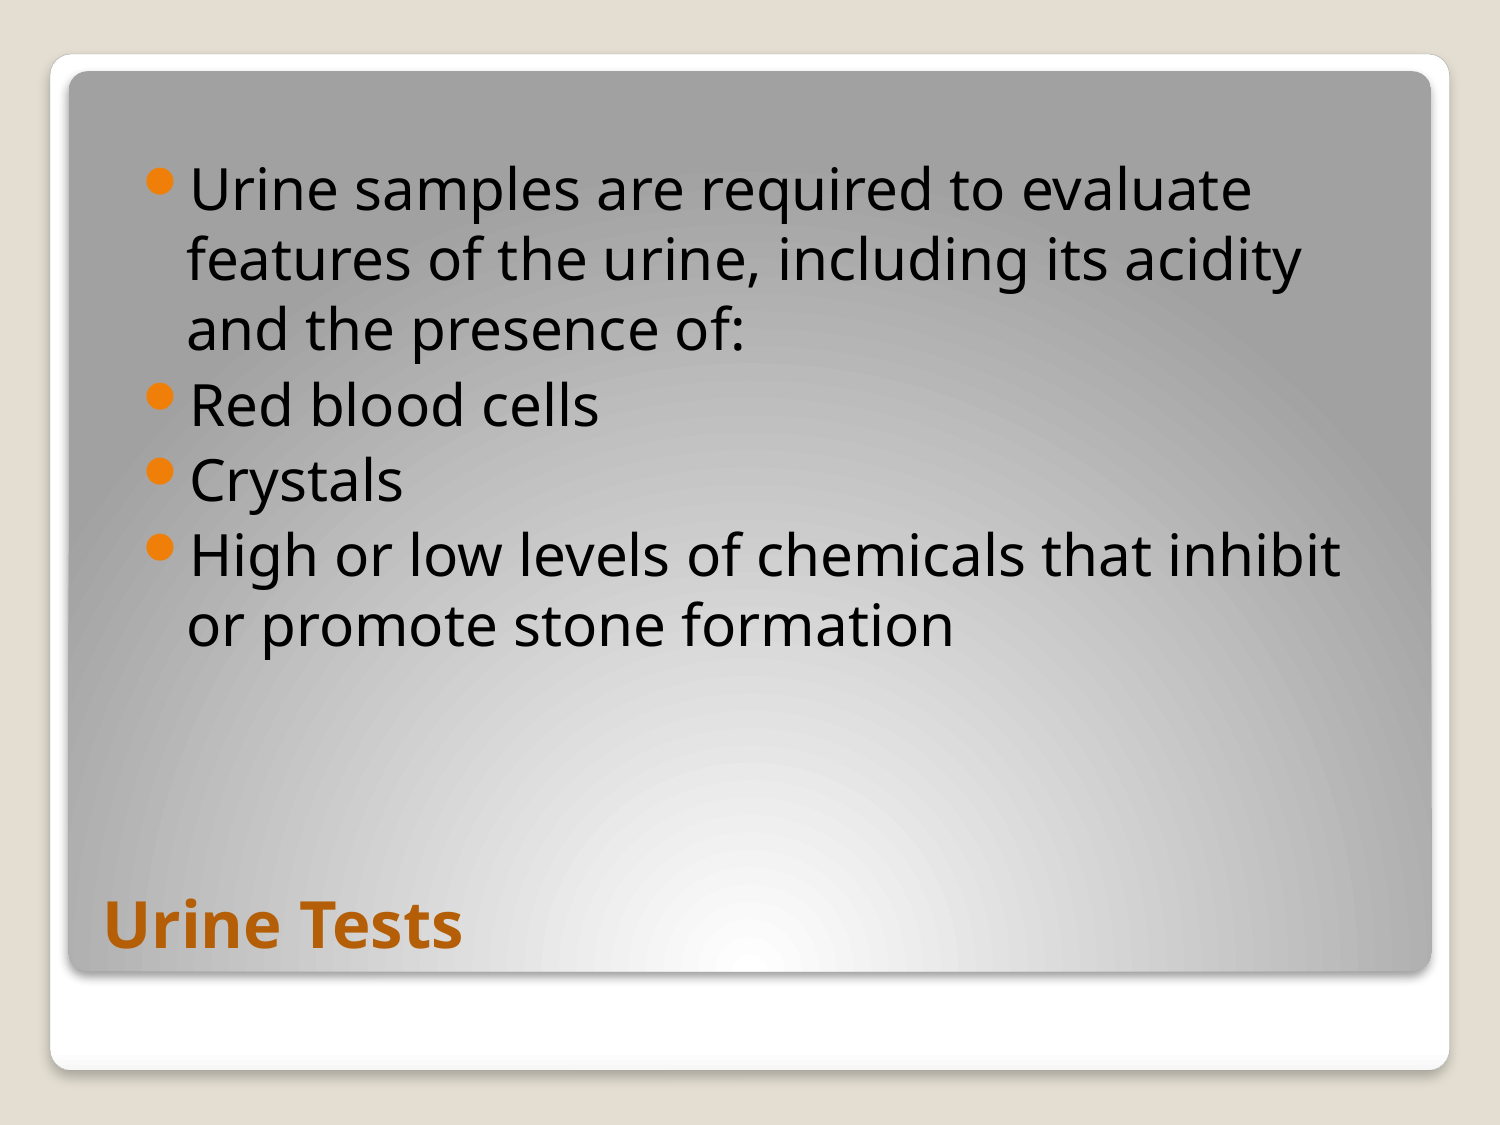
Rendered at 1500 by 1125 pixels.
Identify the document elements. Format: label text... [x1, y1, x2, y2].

title Urine Tests [87, 875, 1430, 1048]
list Urine samples are required to evaluate features of the urine, including its acidity and the presence of: Red blood cells Crystals High or low levels of chemicals that inhibit or promote stone formation [112, 137, 1425, 913]
